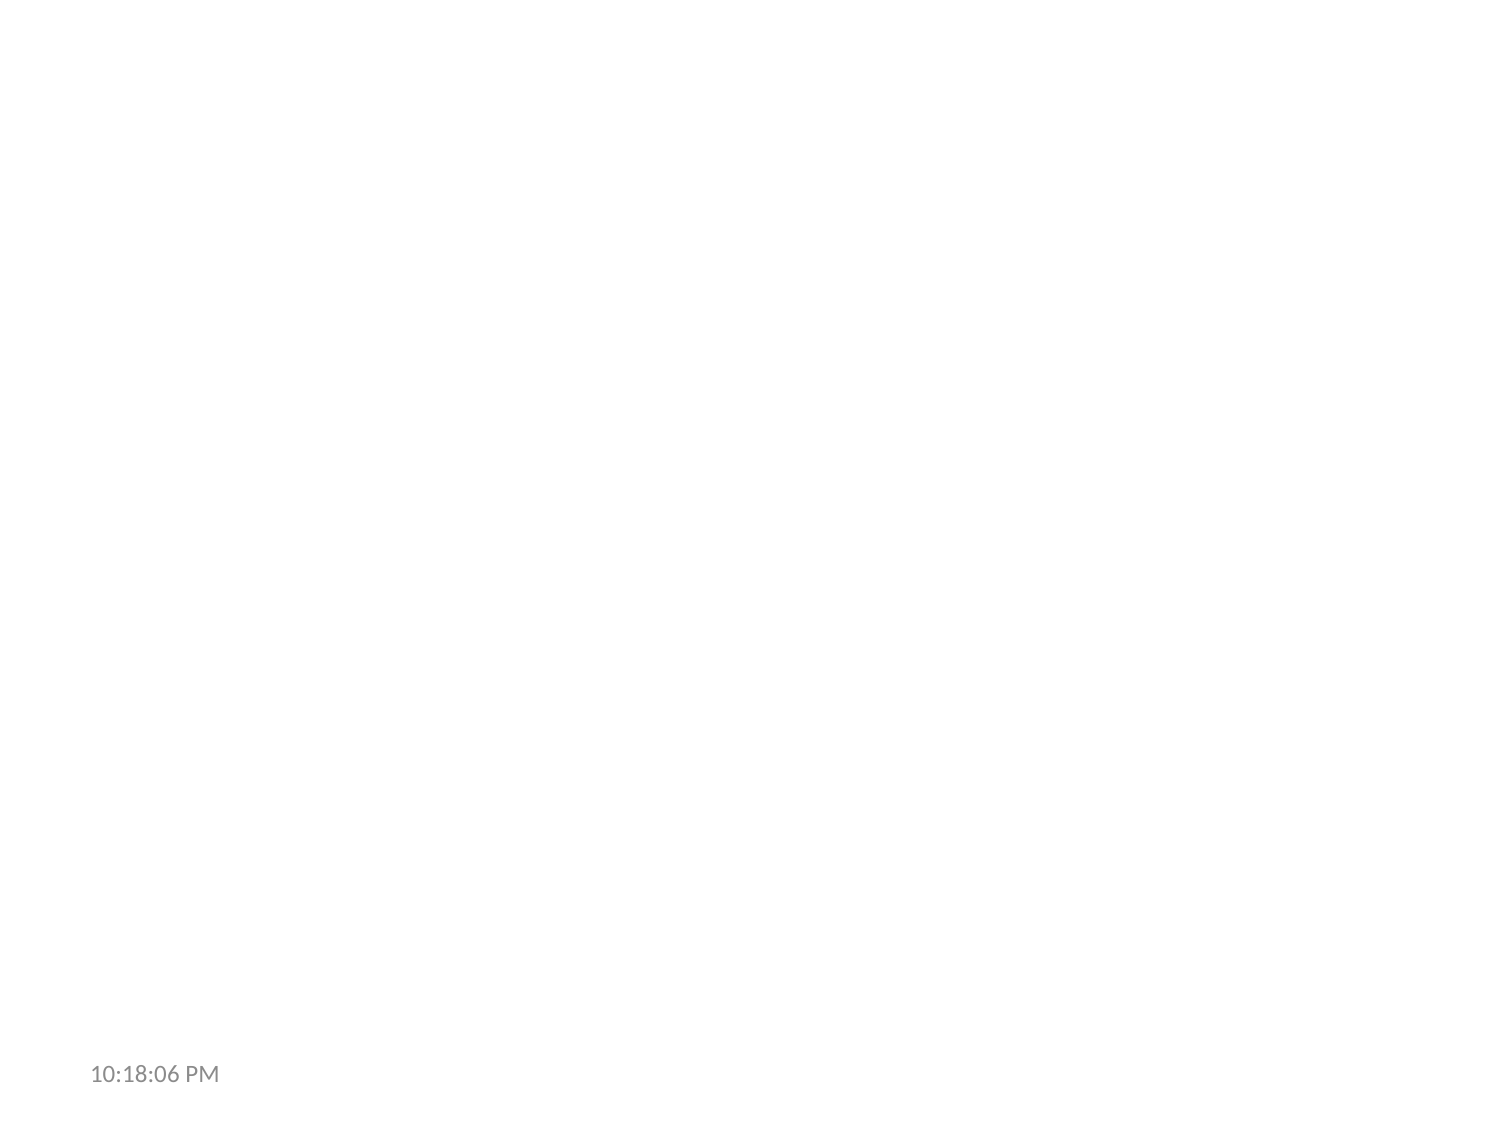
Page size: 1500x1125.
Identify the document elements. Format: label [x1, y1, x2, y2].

slide_number [75, 1042, 425, 1103]
